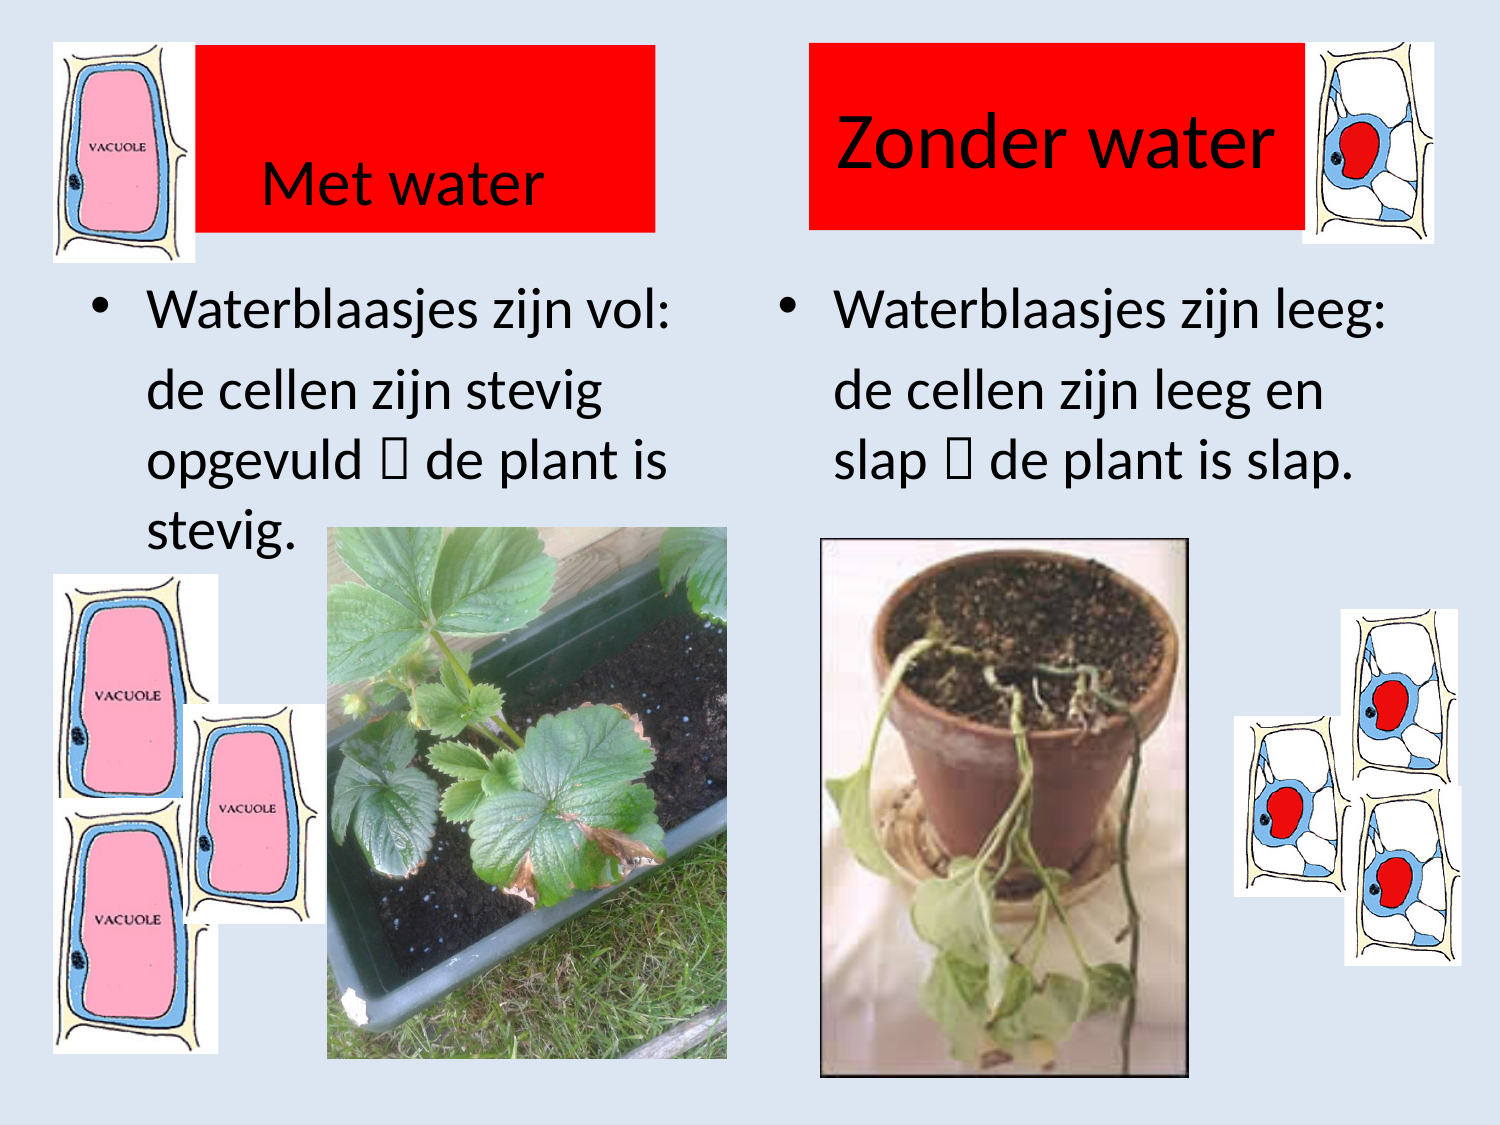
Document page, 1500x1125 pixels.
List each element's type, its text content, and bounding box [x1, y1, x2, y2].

picture [52, 573, 326, 1055]
list Waterblaasjes zijn vol: de cellen zijn stevig opgevuld  de plant is stevig. [75, 262, 738, 1005]
text_box Zonder water [809, 42, 1301, 231]
picture [1302, 42, 1435, 244]
list Waterblaasjes zijn leeg: de cellen zijn leeg en slap  de plant is slap. [762, 262, 1425, 1005]
picture [1233, 609, 1462, 966]
picture [327, 526, 727, 1059]
picture [52, 42, 196, 263]
picture [820, 538, 1189, 1078]
title Met water [198, 45, 656, 233]
